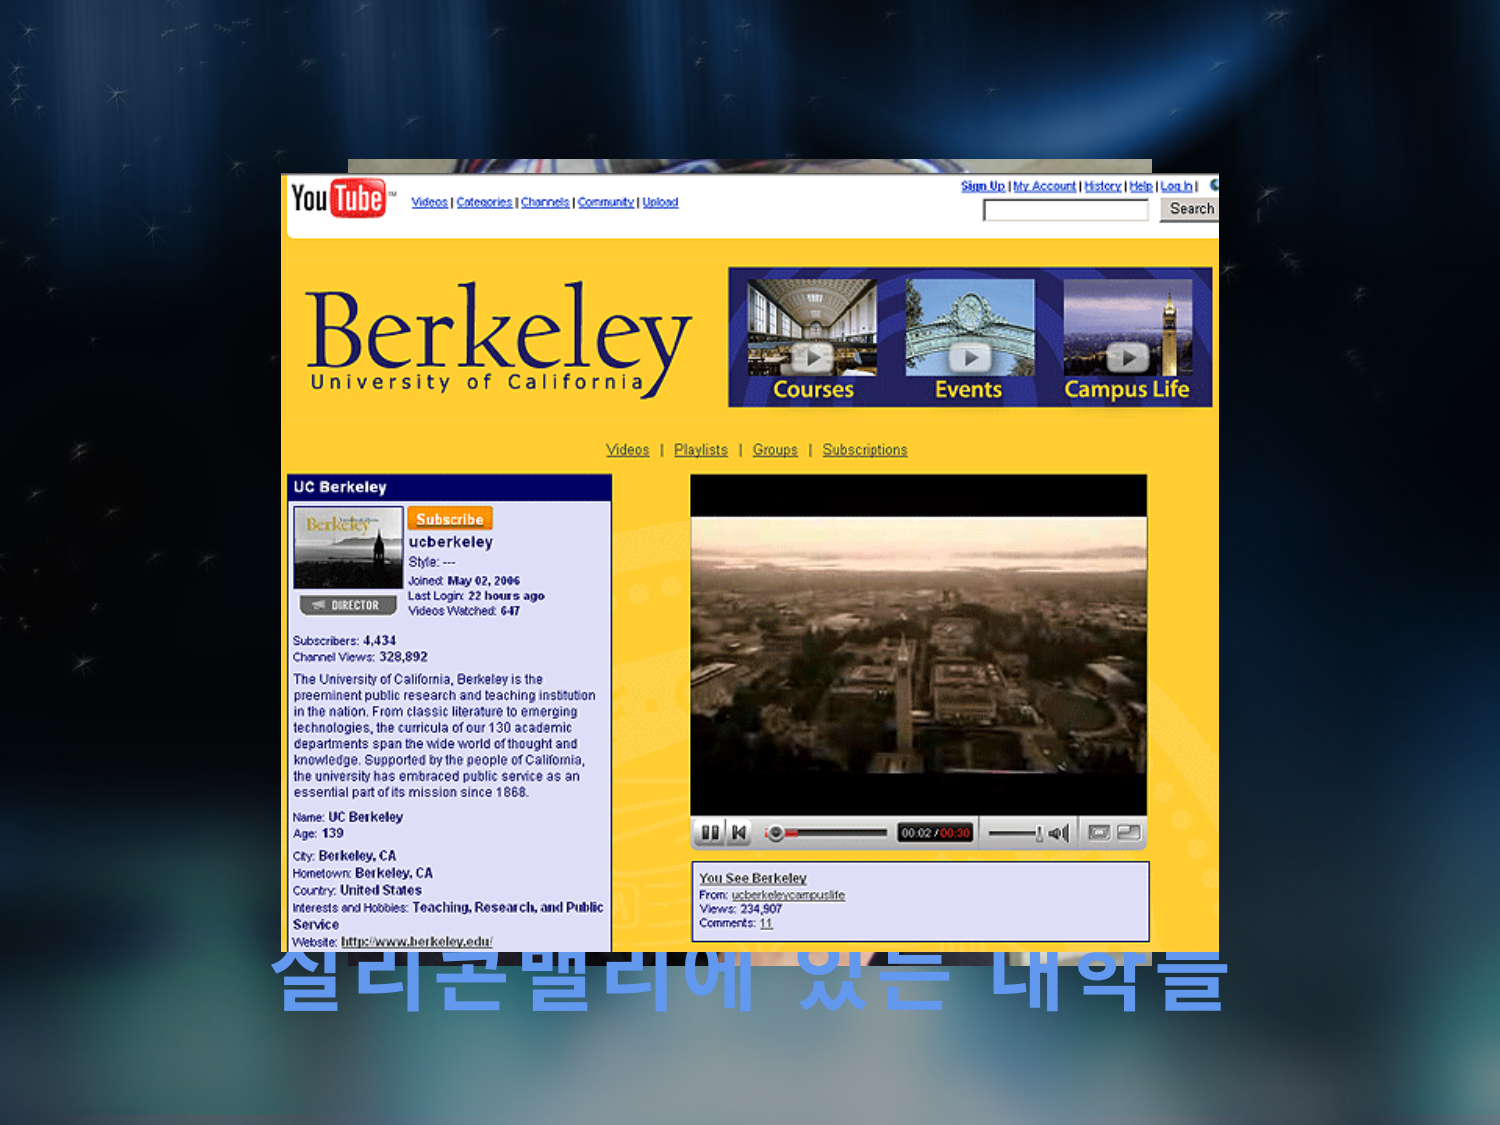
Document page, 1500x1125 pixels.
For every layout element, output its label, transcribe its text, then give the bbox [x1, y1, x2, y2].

text_box 실리콘밸리에 있는 대학들 [253, 914, 1247, 1029]
picture [0, 0, 1500, 1125]
